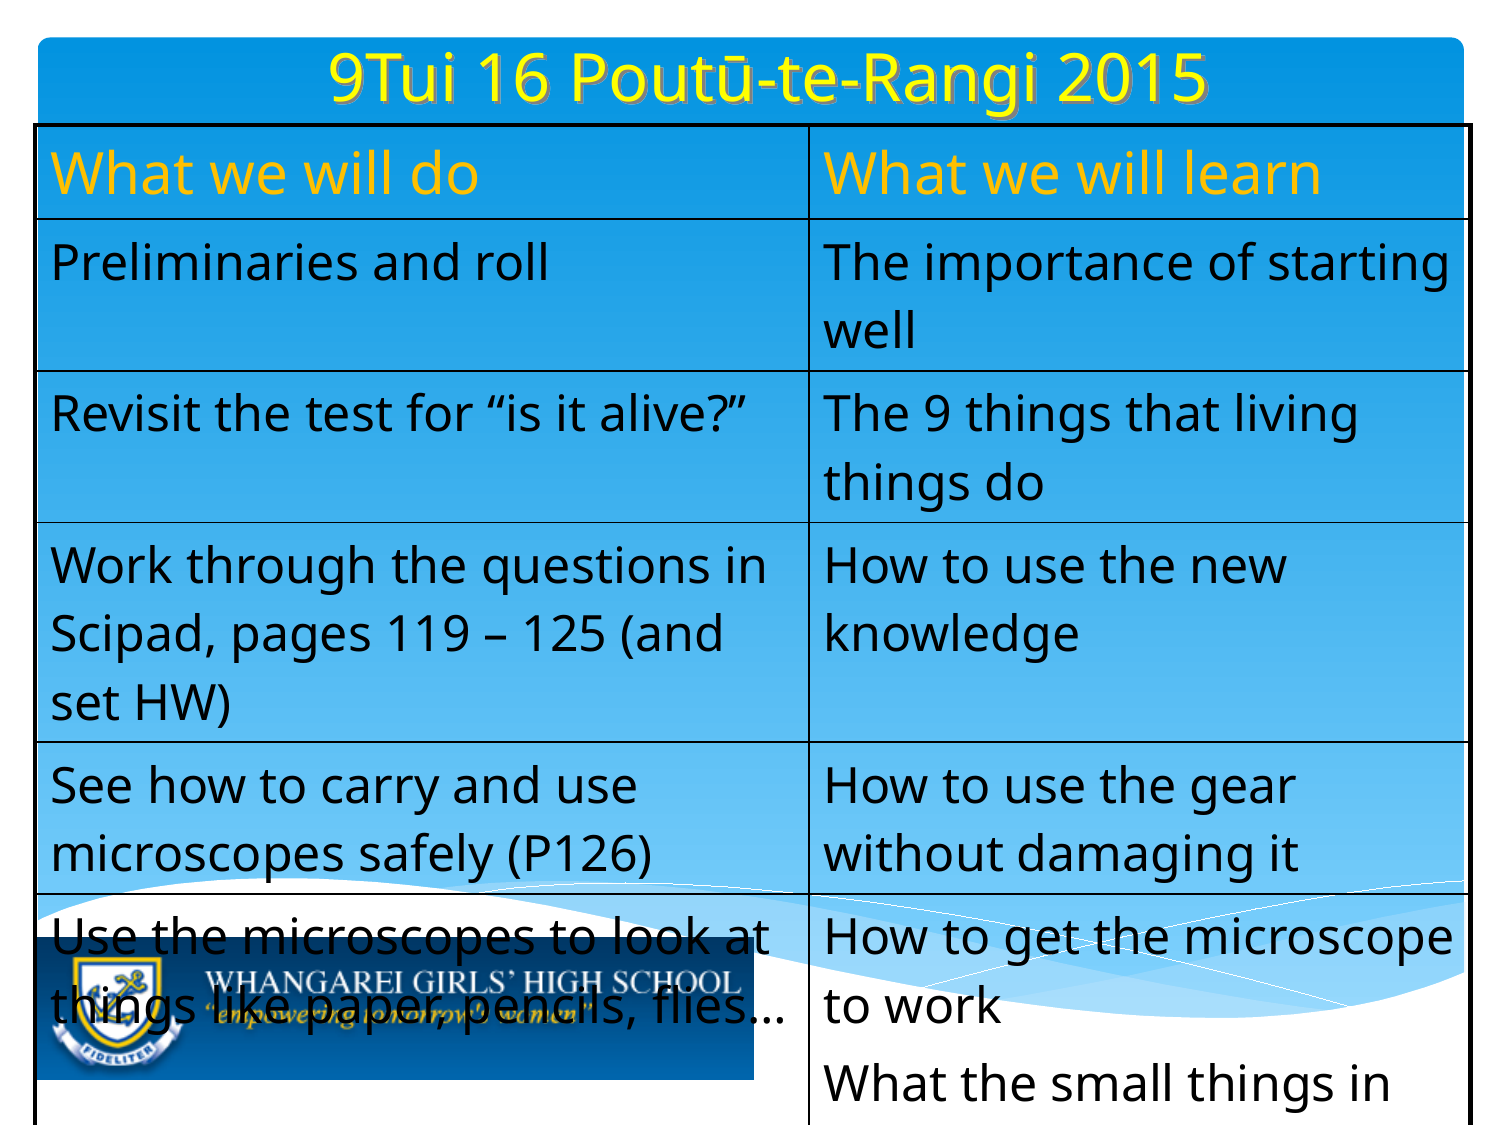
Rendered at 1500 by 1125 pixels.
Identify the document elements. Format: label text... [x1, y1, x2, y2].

table_cell Use the microscopes to look at things like paper, pencils, flies… [37, 895, 808, 1125]
picture [37, 937, 754, 1080]
table_cell How to use the new knowledge [810, 523, 1468, 741]
table_cell How to get the microscope to work What the small things in our world look like [810, 895, 1468, 1125]
table_cell How to use the gear without damaging it [810, 743, 1468, 893]
table_cell The importance of starting well [810, 220, 1468, 370]
table_cell The 9 things that living things do [810, 372, 1468, 522]
table_cell See how to carry and use microscopes safely (P126) [37, 743, 808, 893]
table_cell Preliminaries and roll [37, 220, 808, 370]
table_header What we will do [37, 127, 808, 218]
table_header What we will learn [810, 127, 1468, 218]
table_cell Work through the questions in Scipad, pages 119 – 125 (and set HW) [37, 523, 808, 741]
text_box 9Tui 16 Poutū-te-Rangi 2015 [162, 24, 1375, 123]
table_cell Revisit the test for “is it alive?” [37, 372, 808, 522]
